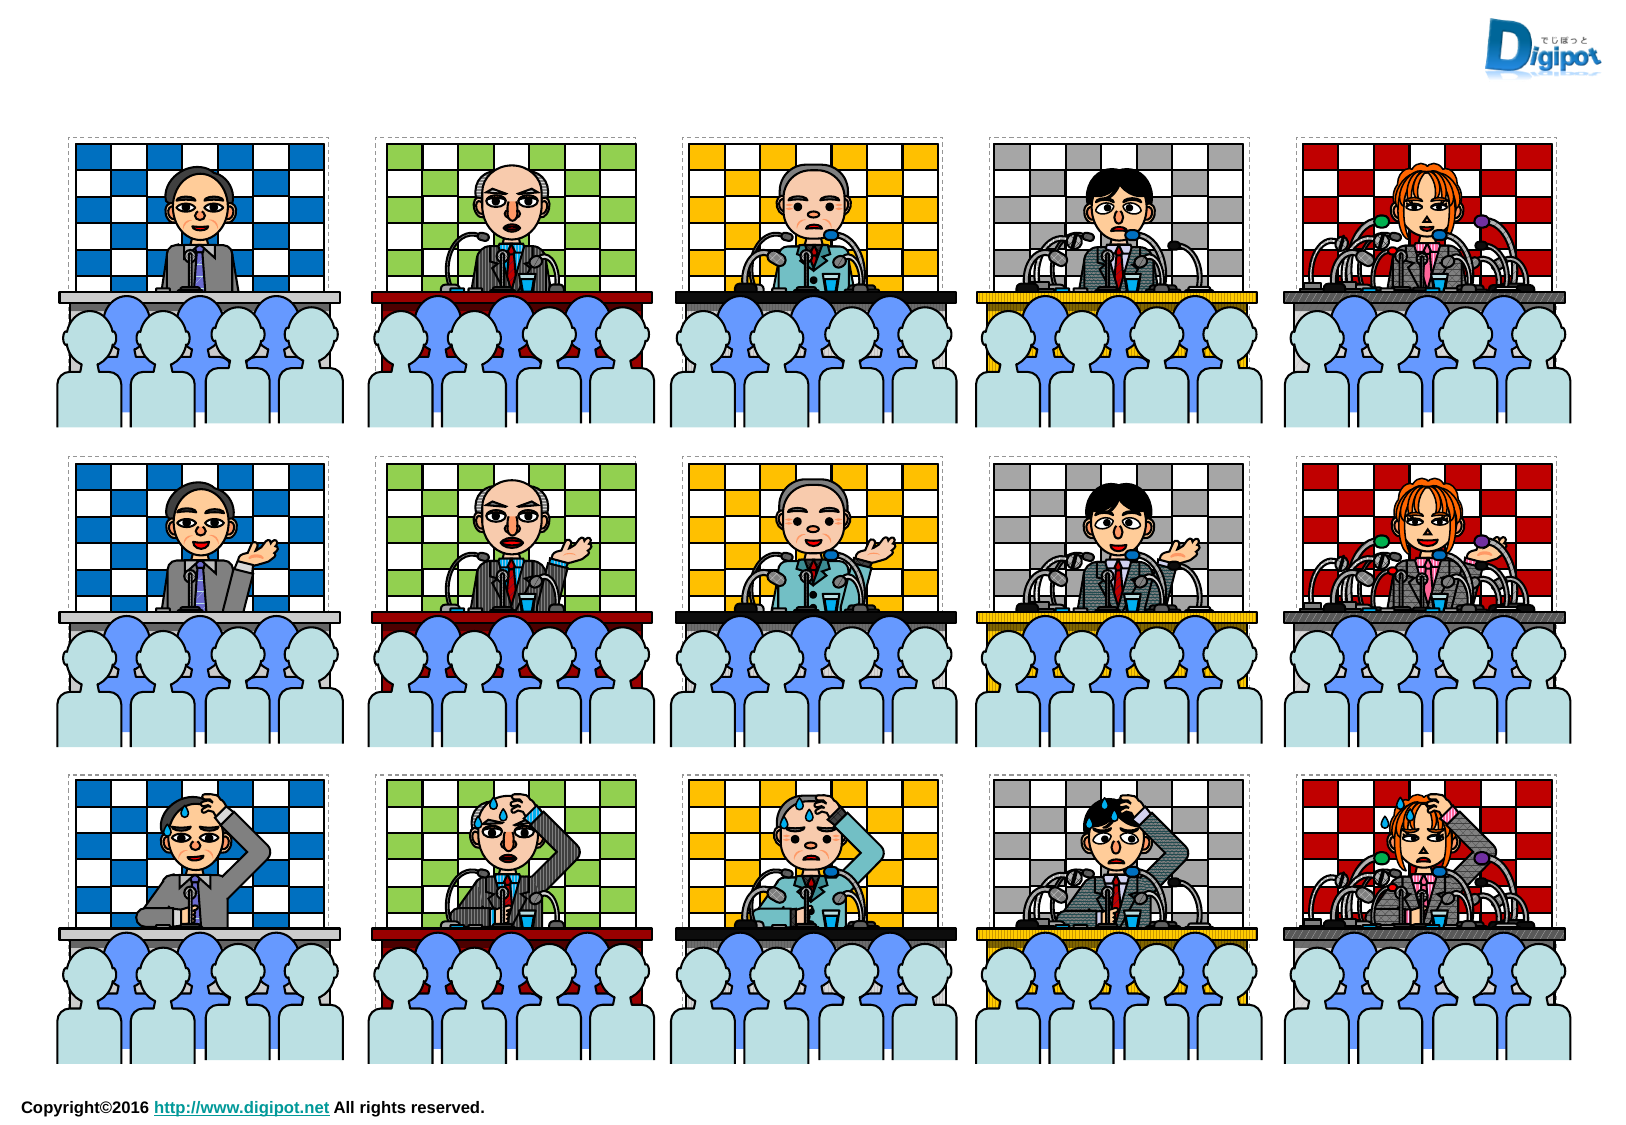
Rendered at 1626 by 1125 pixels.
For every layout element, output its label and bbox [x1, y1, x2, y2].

text_box [1283, 780, 1571, 1065]
text_box [57, 780, 344, 1065]
text_box [1283, 463, 1571, 748]
text_box [368, 143, 655, 428]
text_box [57, 143, 344, 428]
text_box [1283, 143, 1571, 428]
text_box [57, 463, 344, 748]
picture [1485, 18, 1602, 82]
text_box [975, 143, 1262, 428]
text_box [670, 143, 957, 428]
text_box [368, 463, 655, 748]
text_box [670, 463, 957, 748]
text_box [975, 463, 1262, 748]
text_box [670, 780, 957, 1065]
text_box [368, 780, 655, 1065]
text_box [975, 780, 1262, 1065]
